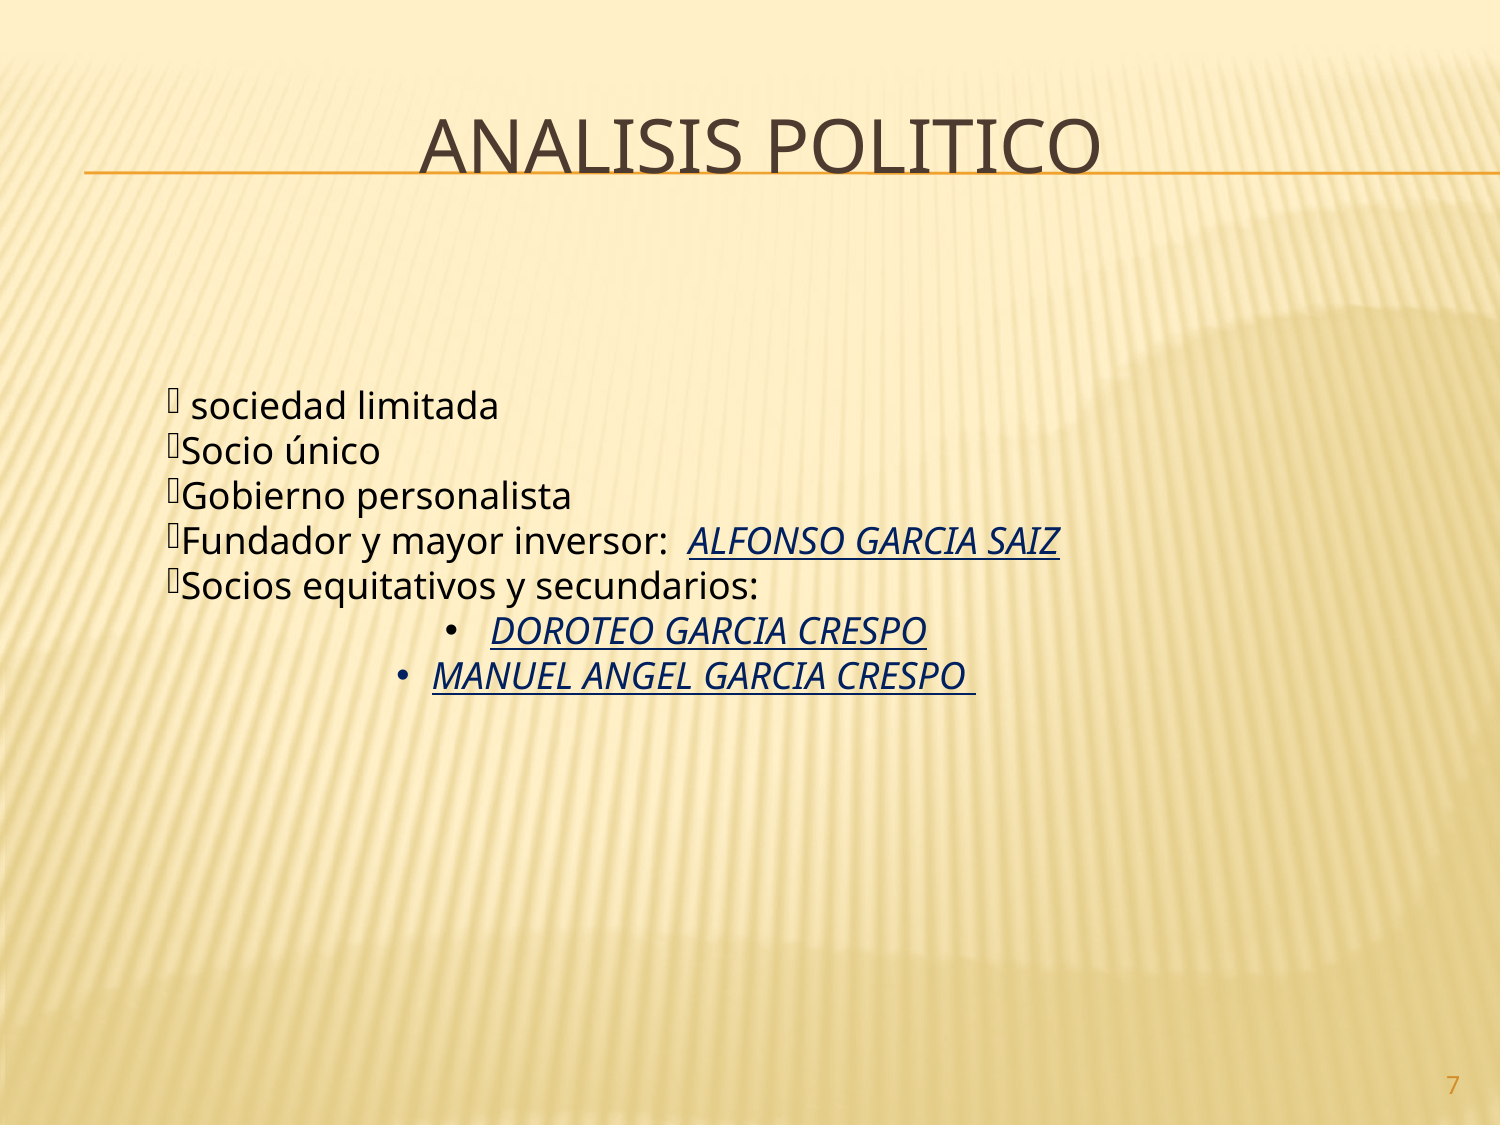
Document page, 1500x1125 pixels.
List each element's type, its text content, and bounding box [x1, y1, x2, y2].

title ANALISIS POLITICO [49, 75, 1475, 213]
text_box sociedad limitada Socio único Gobierno personalista Fundador y mayor inversor: ALFONSO GARCIA SAIZ Socios equitativos y secundarios: DOROTEO GARCIA CRESPO MANUEL ANGEL GARCIA CRESPO [152, 374, 1243, 750]
slide_number 7 [1350, 1062, 1475, 1103]
